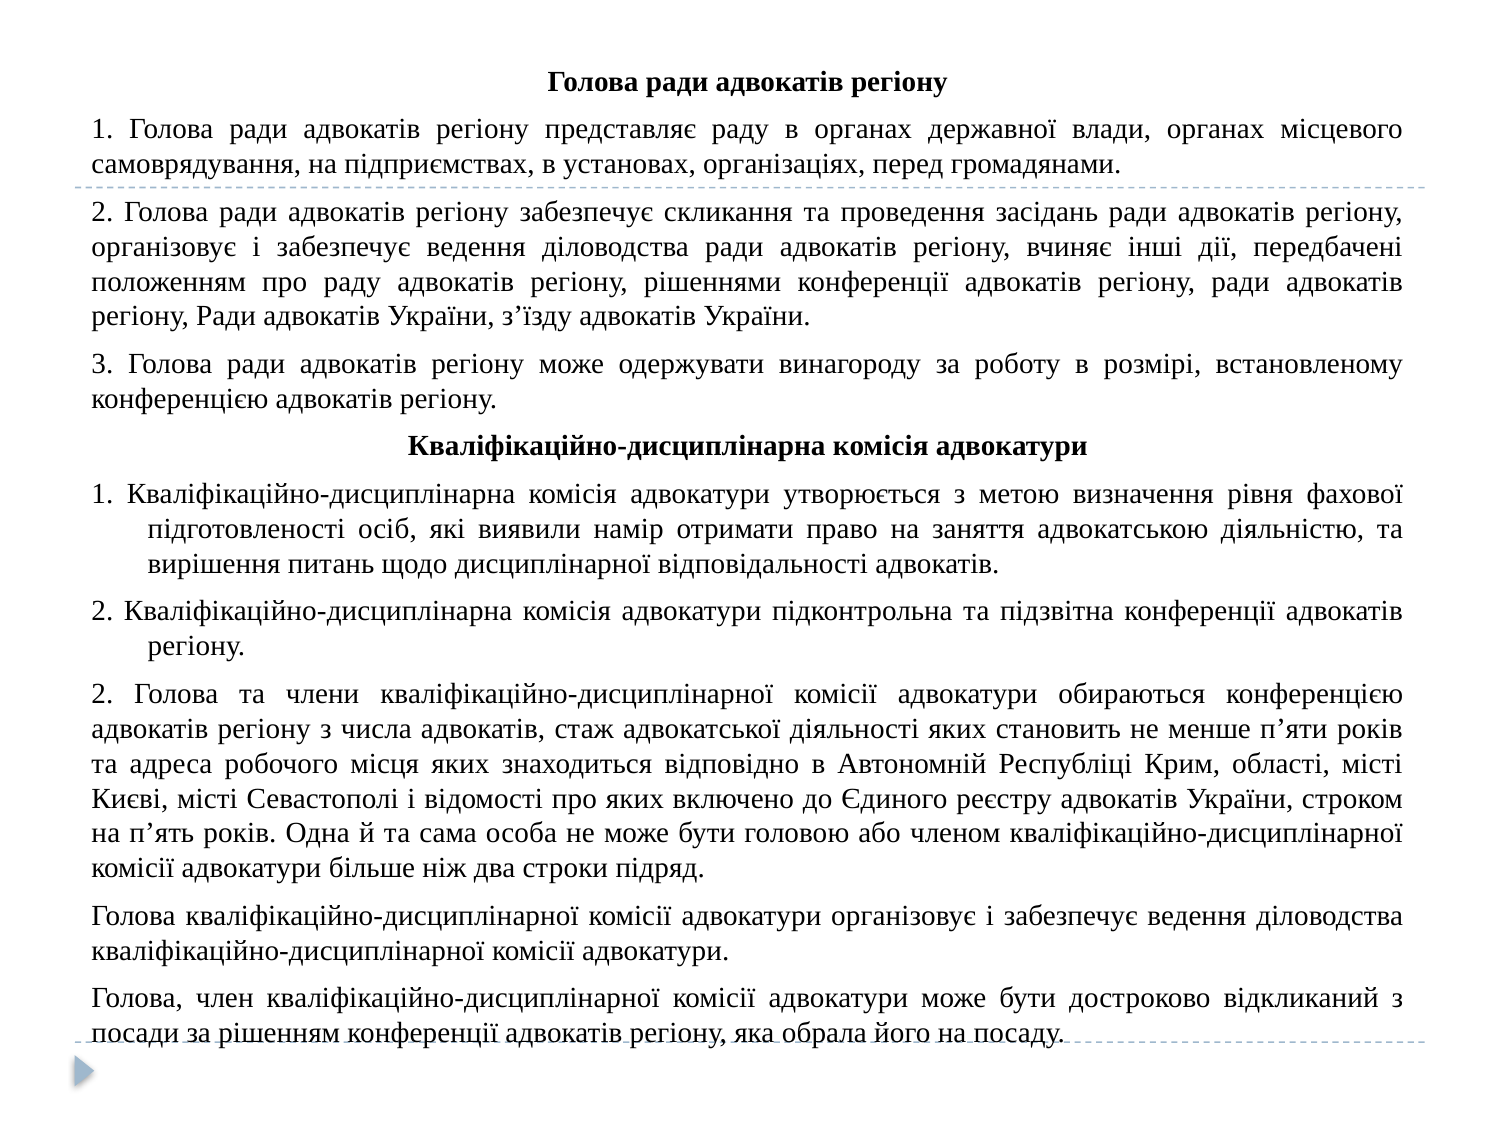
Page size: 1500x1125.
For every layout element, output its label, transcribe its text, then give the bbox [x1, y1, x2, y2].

list Голова ради адвокатів регіону 1. Голова ради адвокатів регіону представляє раду в органах державної влади, органах місцевого самоврядування, на підприємствах, в установах, організаціях, перед громадянами. 2. Голова ради адвокатів регіону забезпечує скликання та проведення засідань ради адвокатів регіону, організовує і забезпечує ведення діловодства ради адвокатів регіону, вчиняє інші дії, передбачені положенням про раду адвокатів регіону, рішеннями конференції адвокатів регіону, ради адвокатів регіону, Ради адвокатів України, з’їзду адвокатів України. 3. Голова ради адвокатів регіону може одержувати винагороду за роботу в розмірі, встановленому конференцією адвокатів регіону. Кваліфікаційно-дисциплінарна комісія адвокатури 1. Кваліфікаційно-дисциплінарна комісія адвокатури утворюється з метою визначення рівня фахової підготовленості осіб, які виявили намір отримати право на заняття адвокатською діяльністю, та вирішення питань щодо дисциплінарної відповідальності адвокатів. 2. Кваліфікаційно-дисциплінарна комісія адвокатури підконтрольна та підзвітна конференції адвокатів регіону. 2. Голова та члени кваліфікаційно-дисциплінарної комісії адвокатури обираються конференцією адвокатів регіону з числа адвокатів, стаж адвокатської діяльності яких становить не менше п’яти років та адреса робочого місця яких знаходиться відповідно в Автономній Республіці Крим, області, місті Києві, місті Севастополі і відомості про яких включено до Єдиного реєстру адвокатів України, строком на п’ять років. Одна й та сама особа не може бути головою або членом кваліфікаційно-дисциплінарної комісії адвокатури більше ніж два строки підряд. Голова кваліфікаційно-дисциплінарної комісії адвокатури організовує і забезпечує ведення діловодства кваліфікаційно-дисциплінарної комісії адвокатури. Голова, член кваліфікаційно-дисциплінарної комісії адвокатури може бути достроково відкликаний з посади за рішенням конференції адвокатів регіону, яка обрала його на посаду. [76, 54, 1420, 1035]
